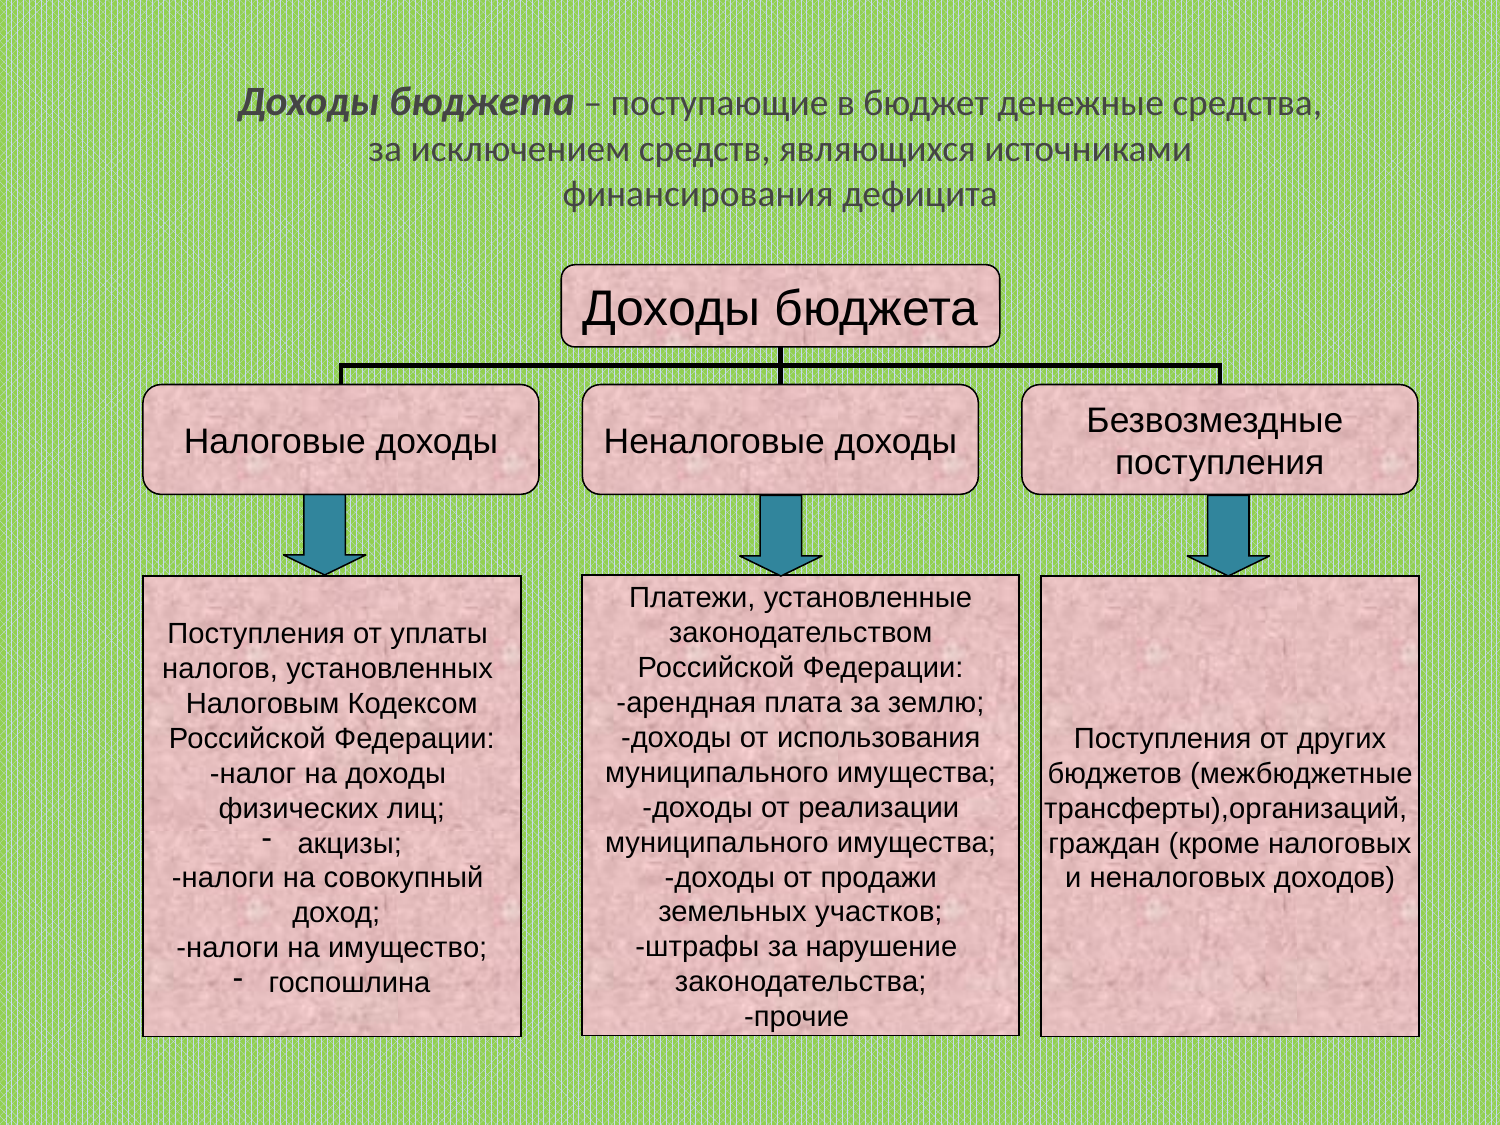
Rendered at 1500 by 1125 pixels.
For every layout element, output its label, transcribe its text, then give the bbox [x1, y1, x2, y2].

text_box Поступления от других бюджетов (межбюджетные трансферты),организаций, граждан (кроме налоговых и неналоговых доходов) [1041, 576, 1420, 1037]
text_box Доходы бюджета – поступающие в бюджет денежные средства, за исключением средств, являющихся источниками финансирования дефицита [218, 66, 1343, 207]
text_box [142, 208, 1419, 545]
text_box [1186, 553, 1270, 577]
text_box Поступления от уплаты налогов, установленных Налоговым Кодексом Российской Федерации: -налог на доходы физических лиц; акцизы; -налоги на совокупный доход; -налоги на имущество; госпошлина [142, 576, 522, 1037]
text_box [283, 553, 367, 576]
text_box [739, 553, 823, 577]
text_box Платежи, установленные законодательством Российской Федерации: -арендная плата за землю; -доходы от использования муниципального имущества; -доходы от реализации муниципального имущества; -доходы от продажи земельных участков; -штрафы за нарушение законодательства; -прочие [582, 575, 1020, 1036]
